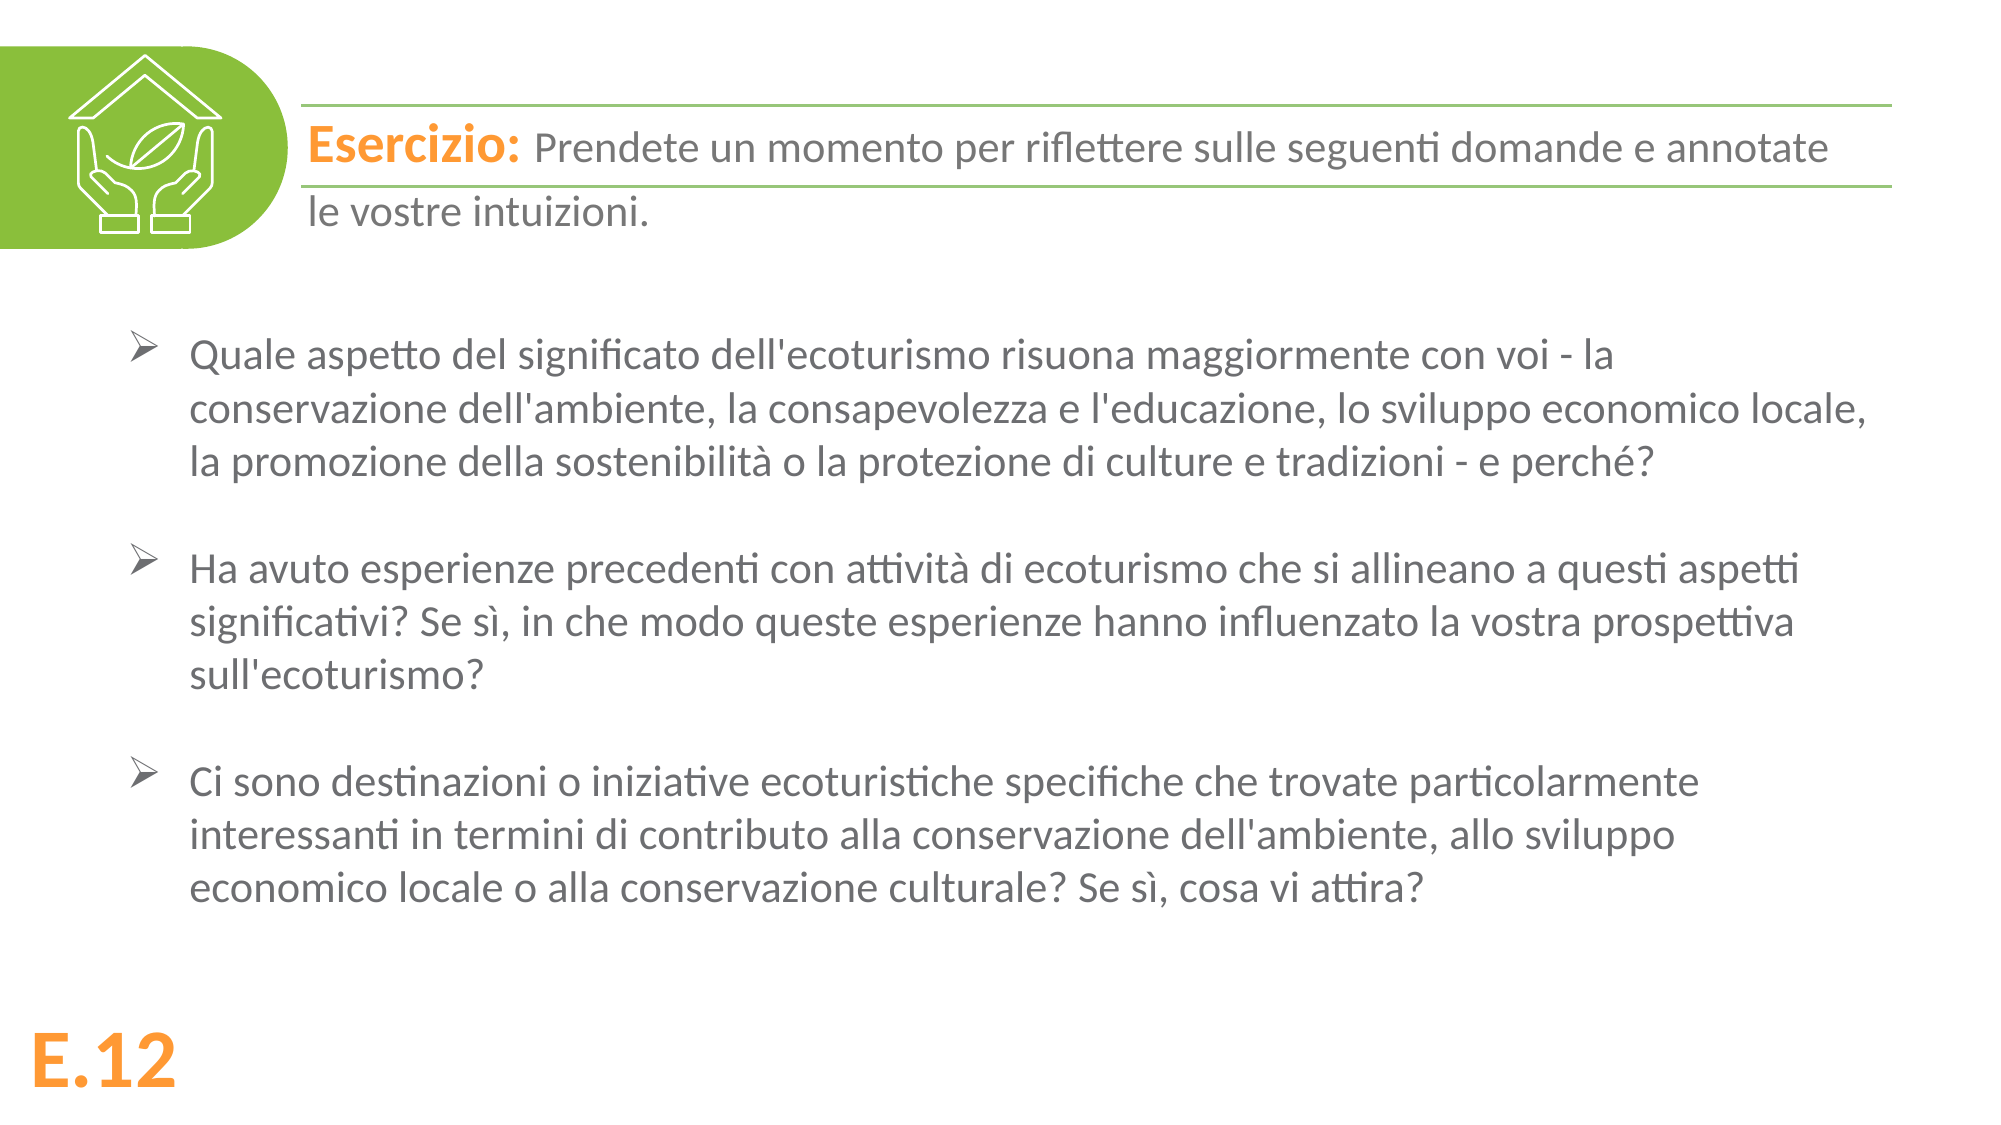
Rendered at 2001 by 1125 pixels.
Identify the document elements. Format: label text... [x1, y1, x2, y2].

list Esercizio: Prendete un momento per riflettere sulle seguenti domande e annotate le vostre intuizioni. [287, 77, 1893, 249]
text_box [68, 54, 222, 233]
text_box [0, 46, 288, 249]
text_box E.12 [10, 1019, 298, 1125]
list Quale aspetto del significato dell'ecoturismo risuona maggiormente con voi - la conservazione dell'ambiente, la consapevolezza e l'educazione, lo sviluppo economico locale, la promozione della sostenibilità o la protezione di culture e tradizioni - e perché? Ha avuto esperienze precedenti con attività di ecoturismo che si allineano a questi aspetti significativi? Se sì, in che modo queste esperienze hanno influenzato la vostra prospettiva sull'ecoturismo? Ci sono destinazioni o iniziative ecoturistiche specifiche che trovate particolarmente interessanti in termini di contributo alla conservazione dell'ambiente, allo sviluppo economico locale o alla conservazione culturale? Se sì, cosa vi attira? [106, 305, 1904, 1020]
